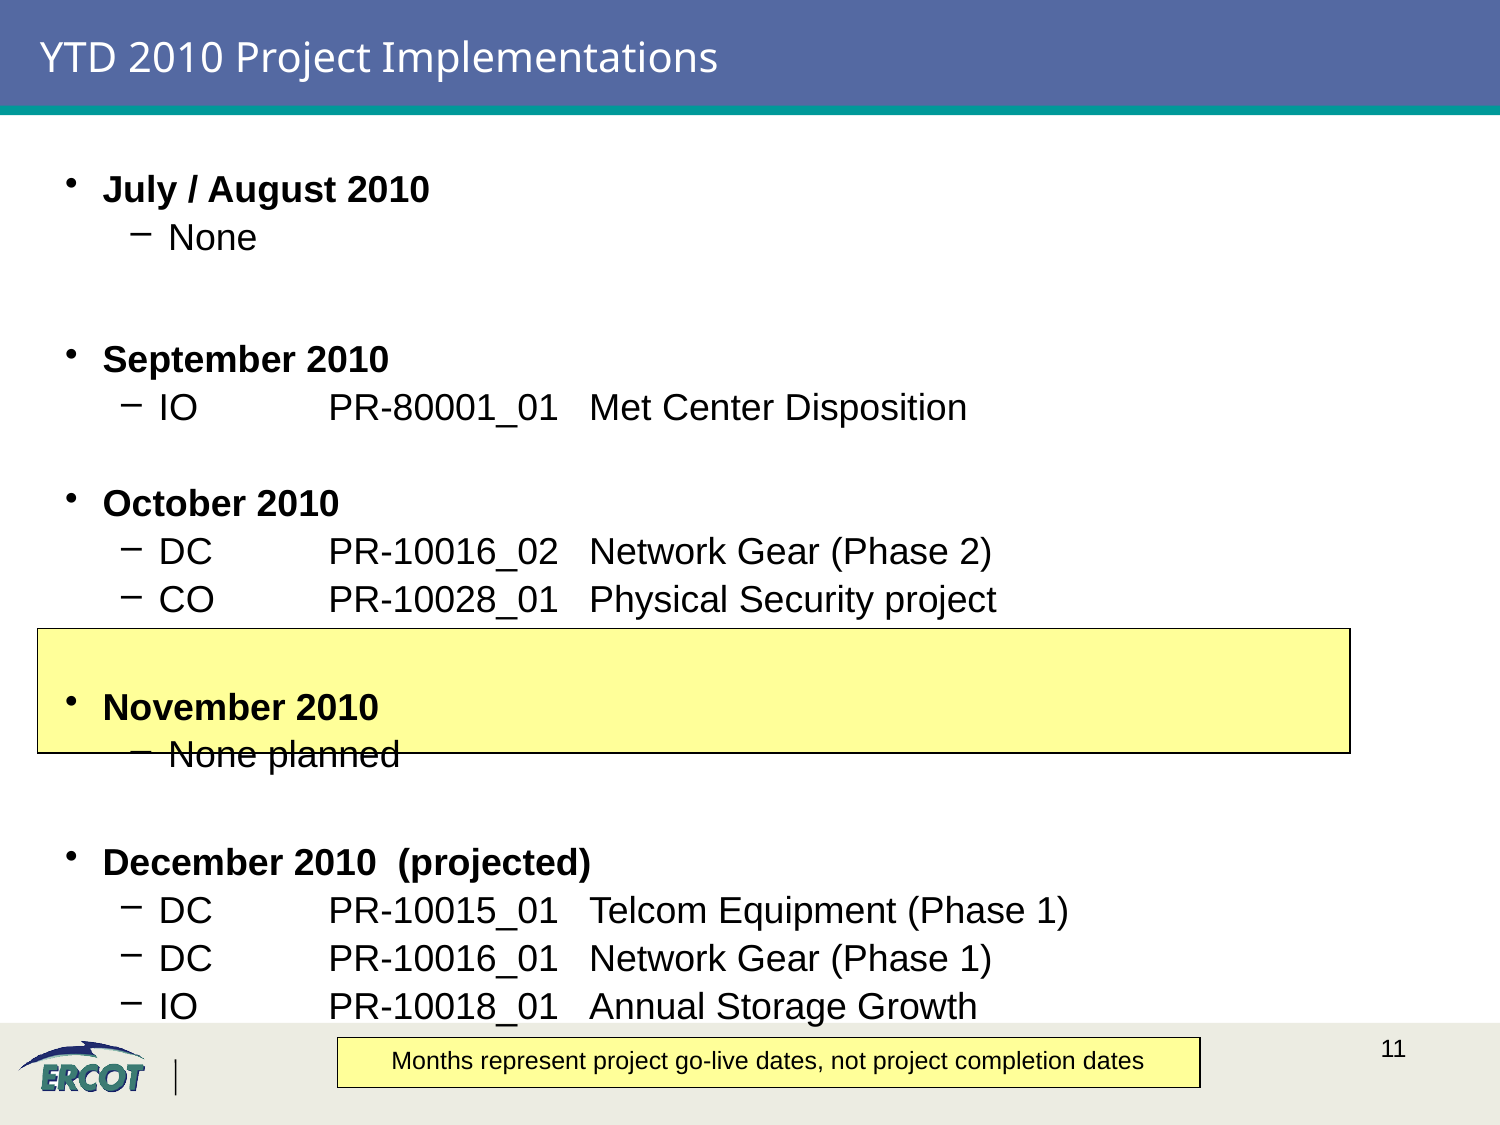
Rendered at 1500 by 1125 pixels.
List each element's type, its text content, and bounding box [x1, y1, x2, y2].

list July / August 2010 None September 2010 IO PR-80001_01 Met Center Disposition October 2010 DC PR-10016_02 Network Gear (Phase 2) CO PR-10028_01 Physical Security project November 2010 None planned December 2010 (projected) DC PR-10015_01 Telcom Equipment (Phase 1) DC PR-10016_01 Network Gear (Phase 1) IO PR-10018_01 Annual Storage Growth [49, 162, 1363, 1010]
title YTD 2010 Project Implementations [24, 0, 1288, 113]
text_box [37, 628, 49, 754]
text_box Months represent project go-live dates, not project completion dates [337, 1037, 1200, 1088]
picture [10, 1031, 151, 1111]
